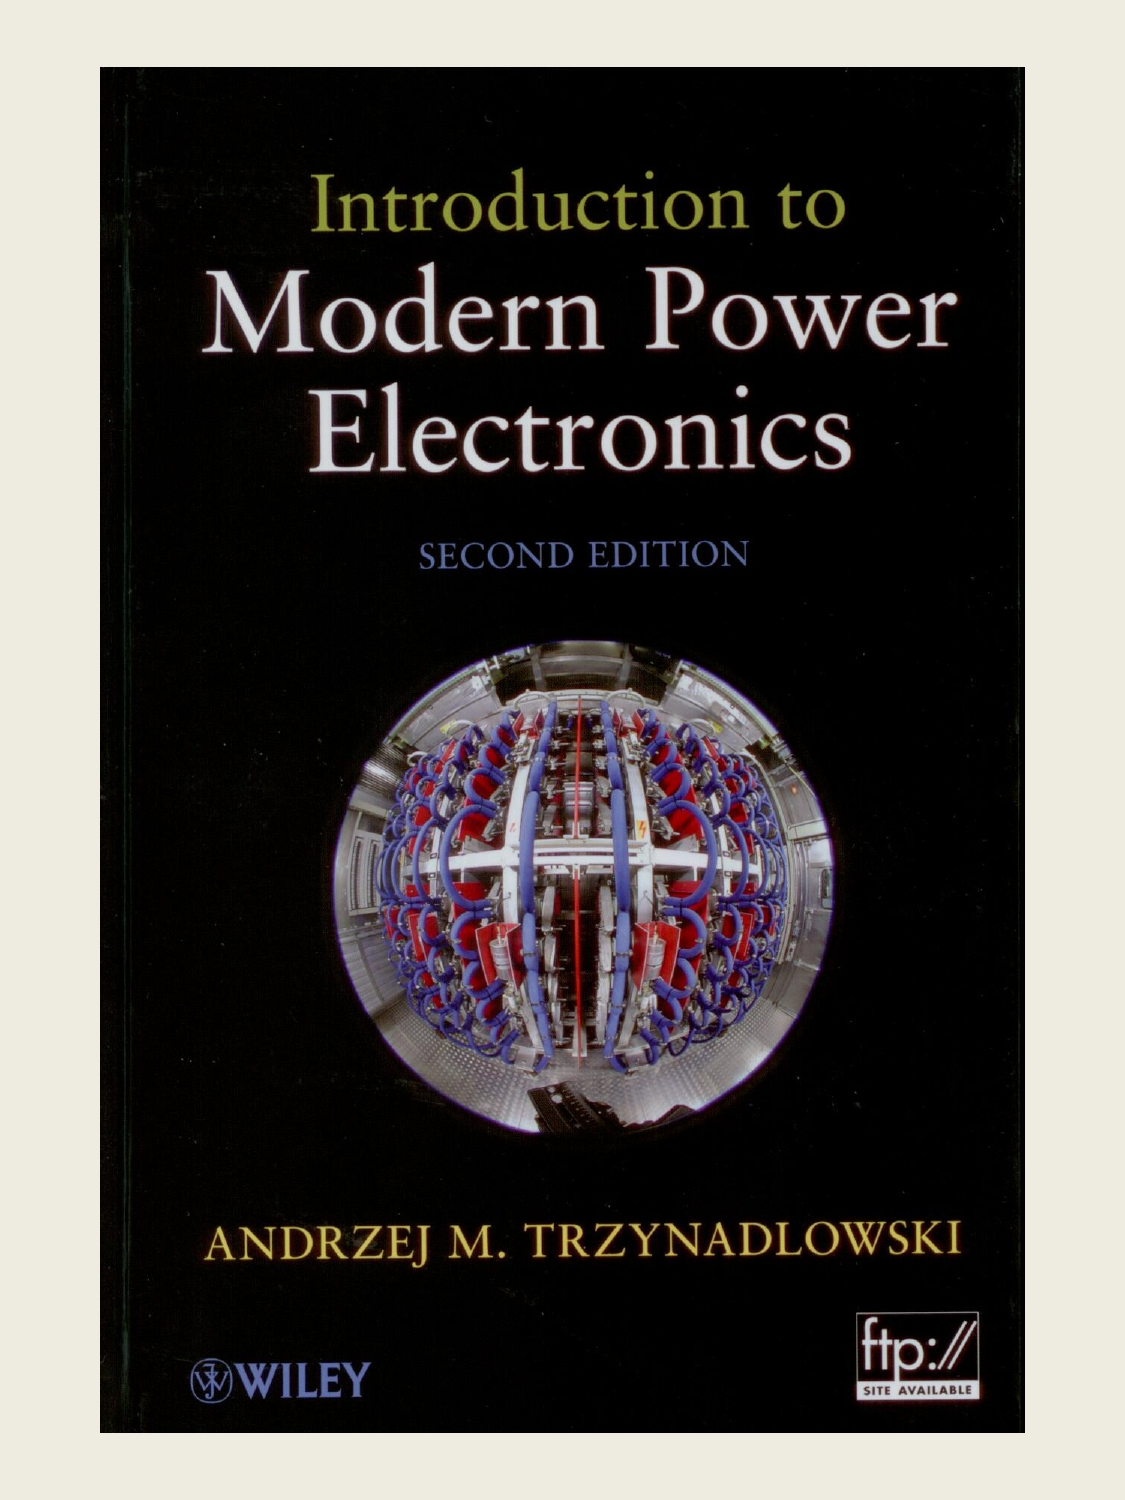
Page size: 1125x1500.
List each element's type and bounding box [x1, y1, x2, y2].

picture [99, 66, 1026, 1434]
